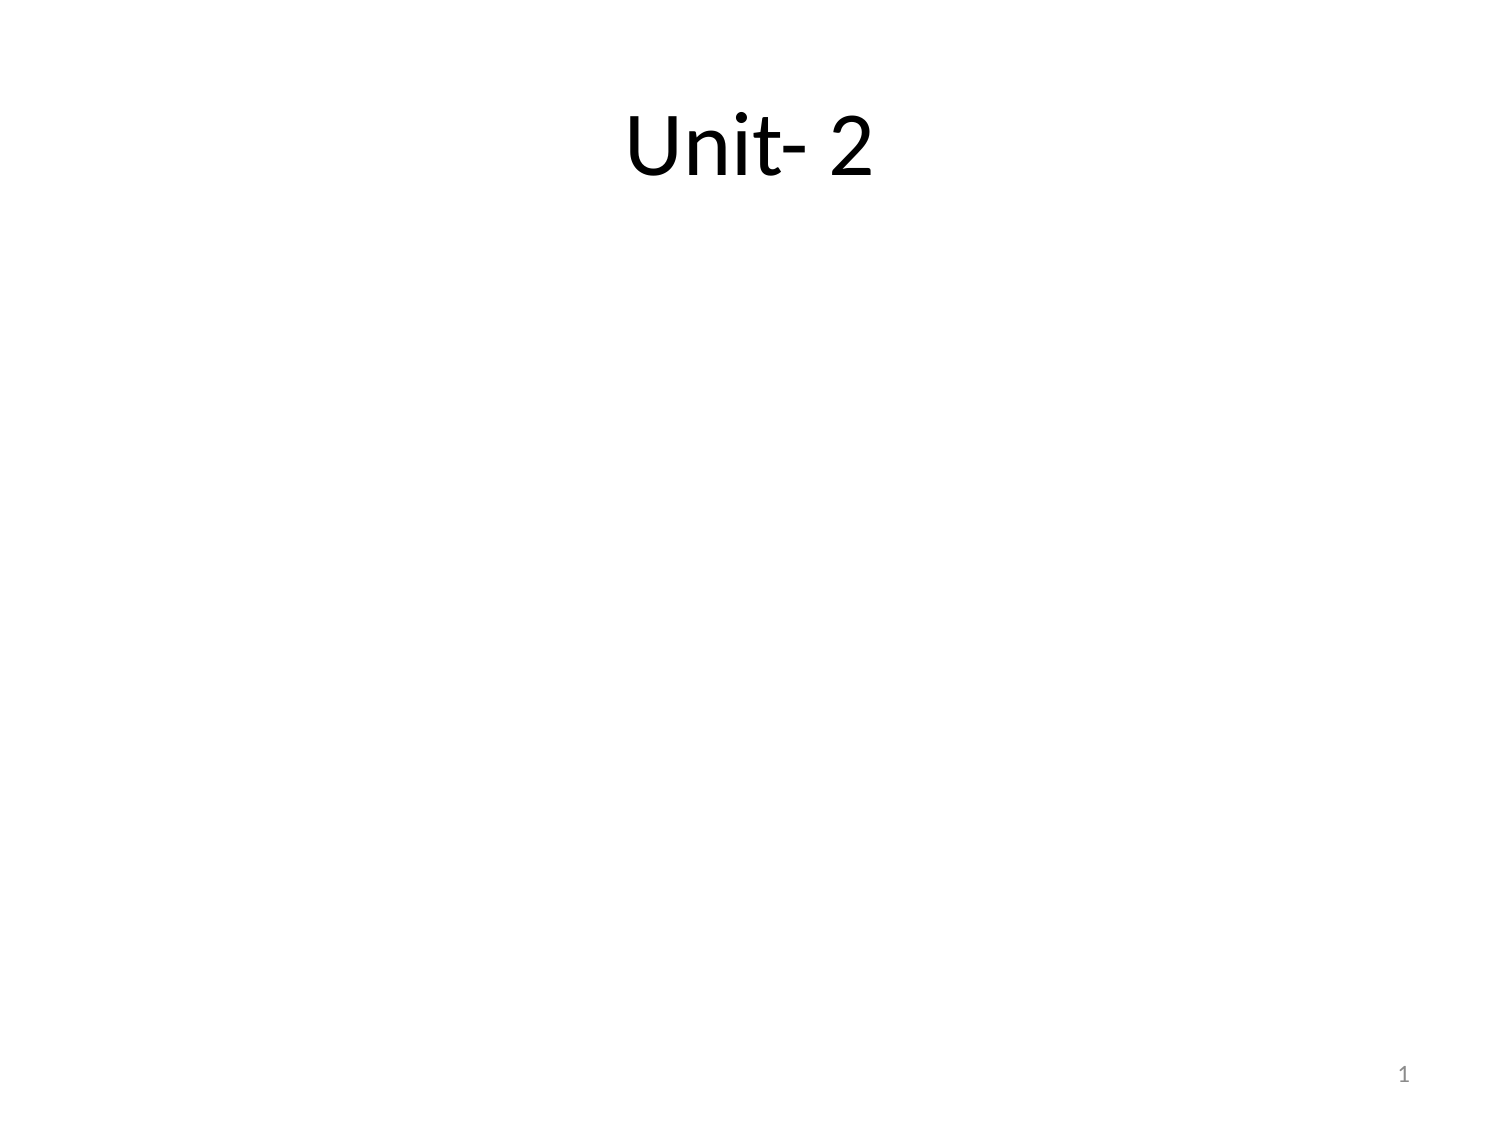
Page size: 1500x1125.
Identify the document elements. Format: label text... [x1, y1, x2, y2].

slide_number 1 [1074, 1042, 1425, 1103]
title Unit- 2 [75, 45, 1425, 233]
